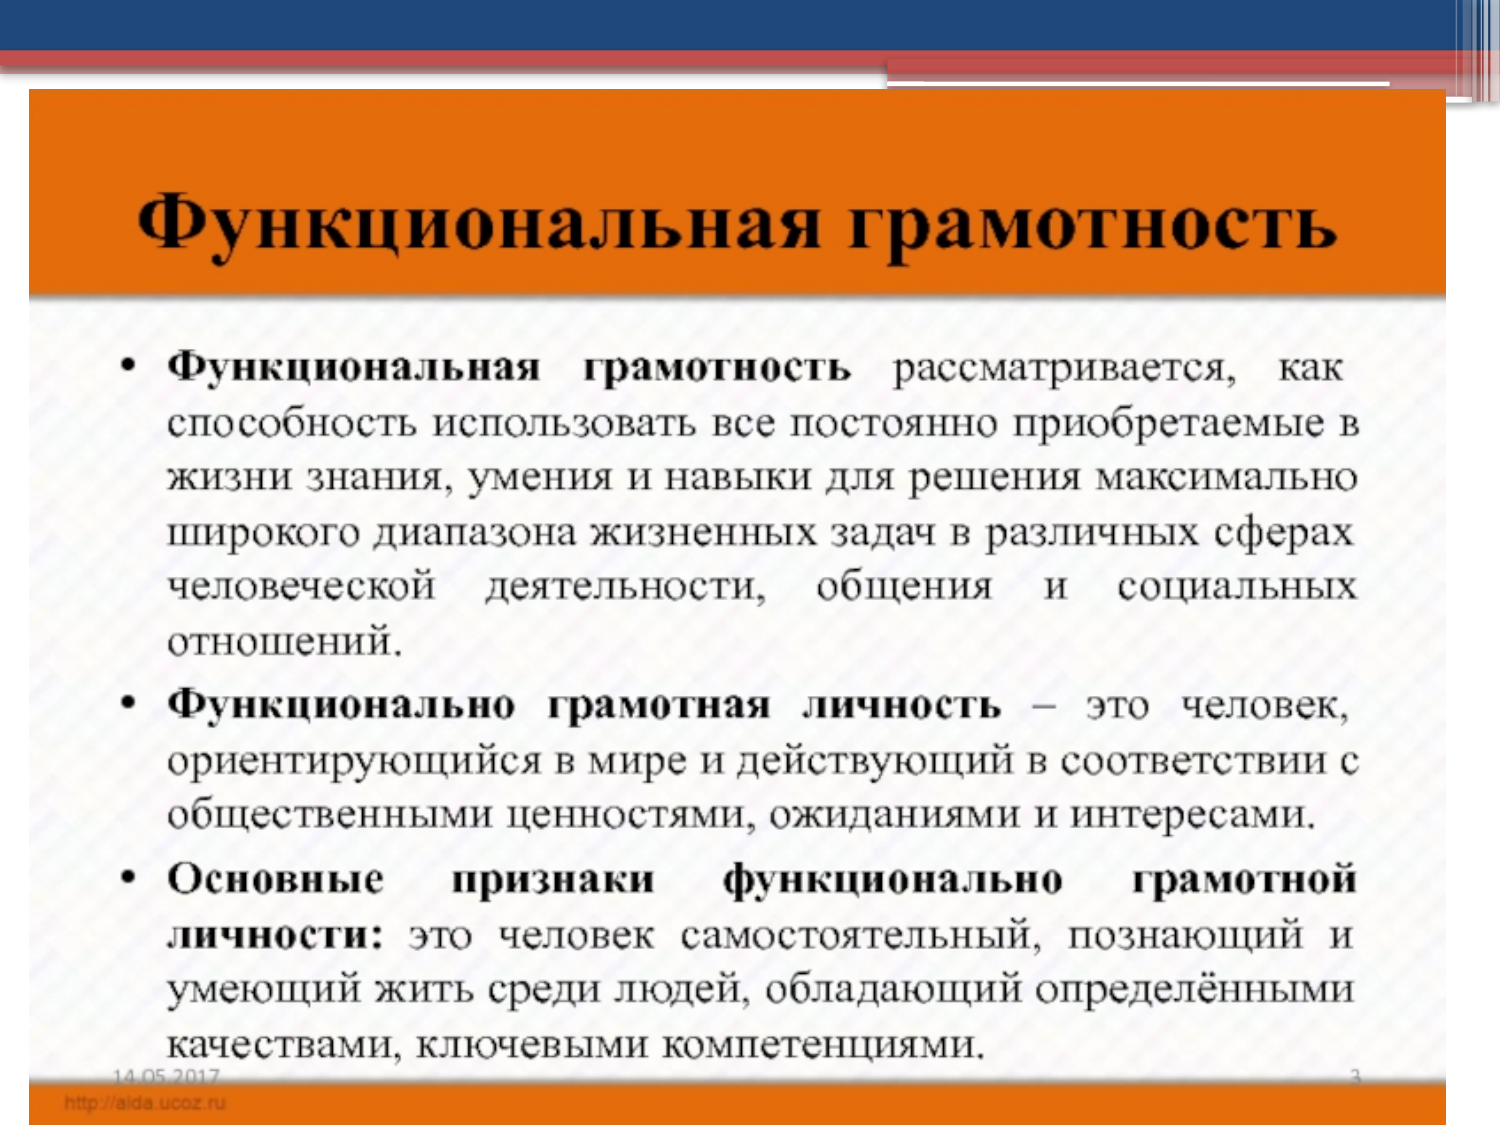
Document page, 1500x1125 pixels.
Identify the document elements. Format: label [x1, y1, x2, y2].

list [29, 89, 1446, 1125]
